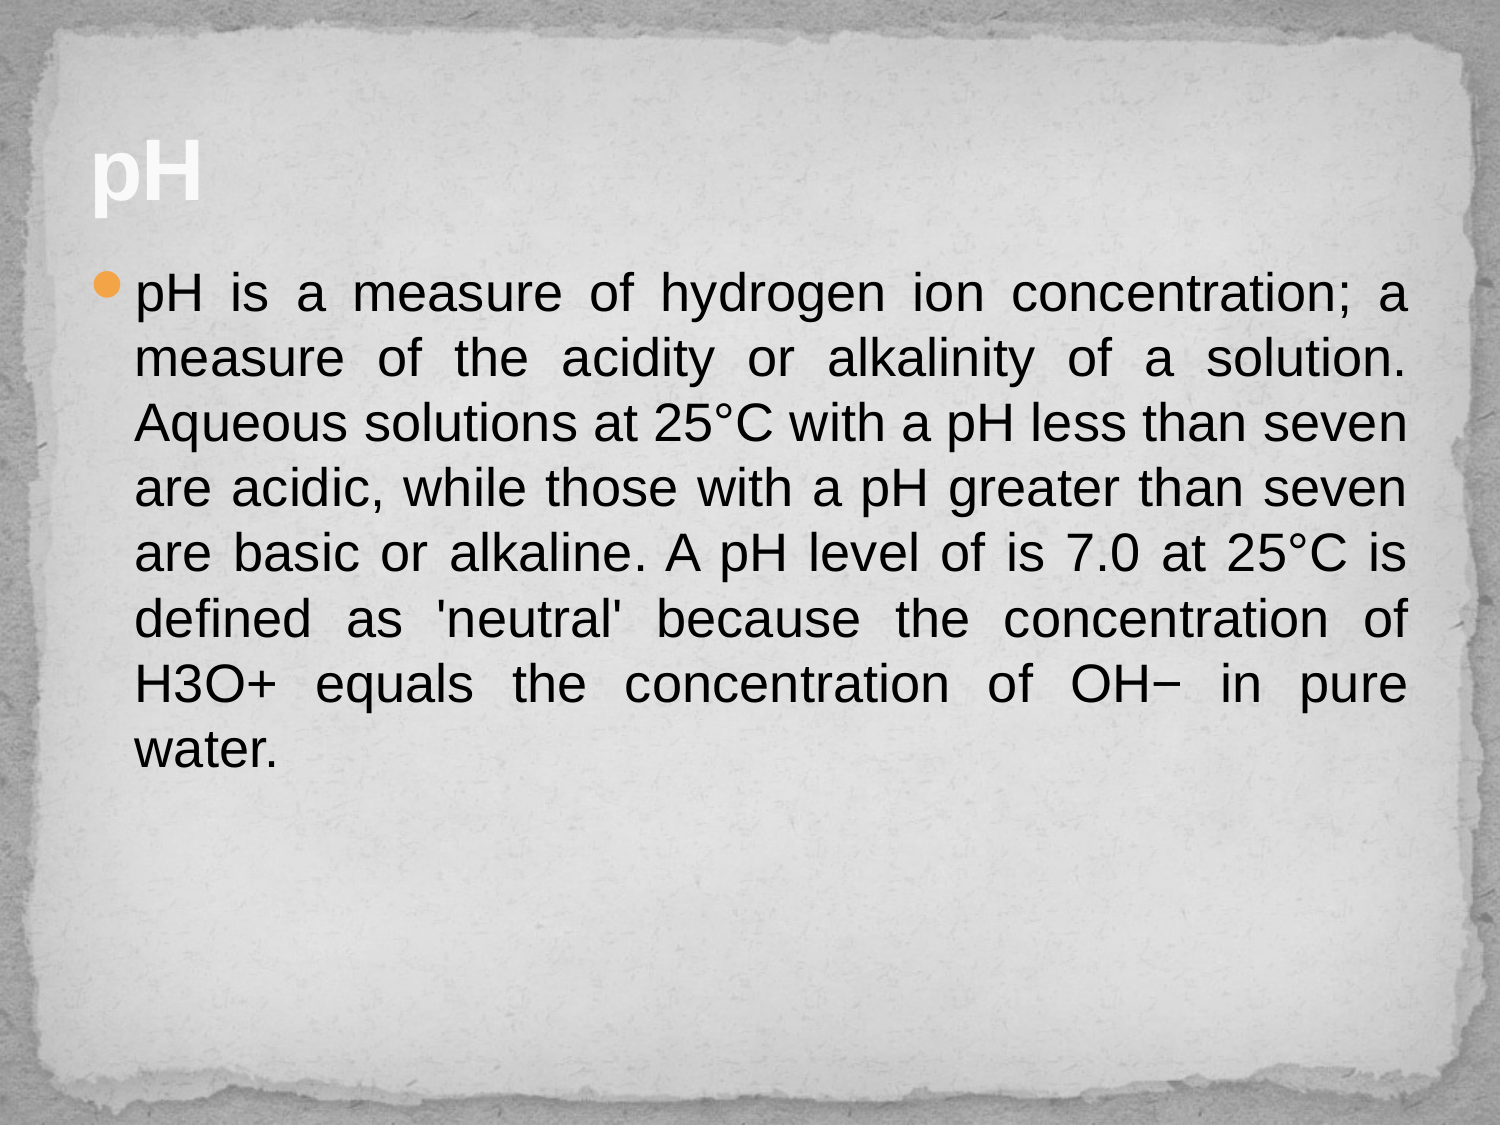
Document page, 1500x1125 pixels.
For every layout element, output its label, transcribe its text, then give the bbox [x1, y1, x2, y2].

list pH is a measure of hydrogen ion concentration; a measure of the acidity or alkalinity of a solution. Aqueous solutions at 25°C with a pH less than seven are acidic, while those with a pH greater than seven are basic or alkaline. A pH level of is 7.0 at 25°C is defined as 'neutral' because the concentration of H3O+ equals the concentration of OH− in pure water. [75, 249, 1425, 1000]
title pH [74, 24, 1425, 225]
